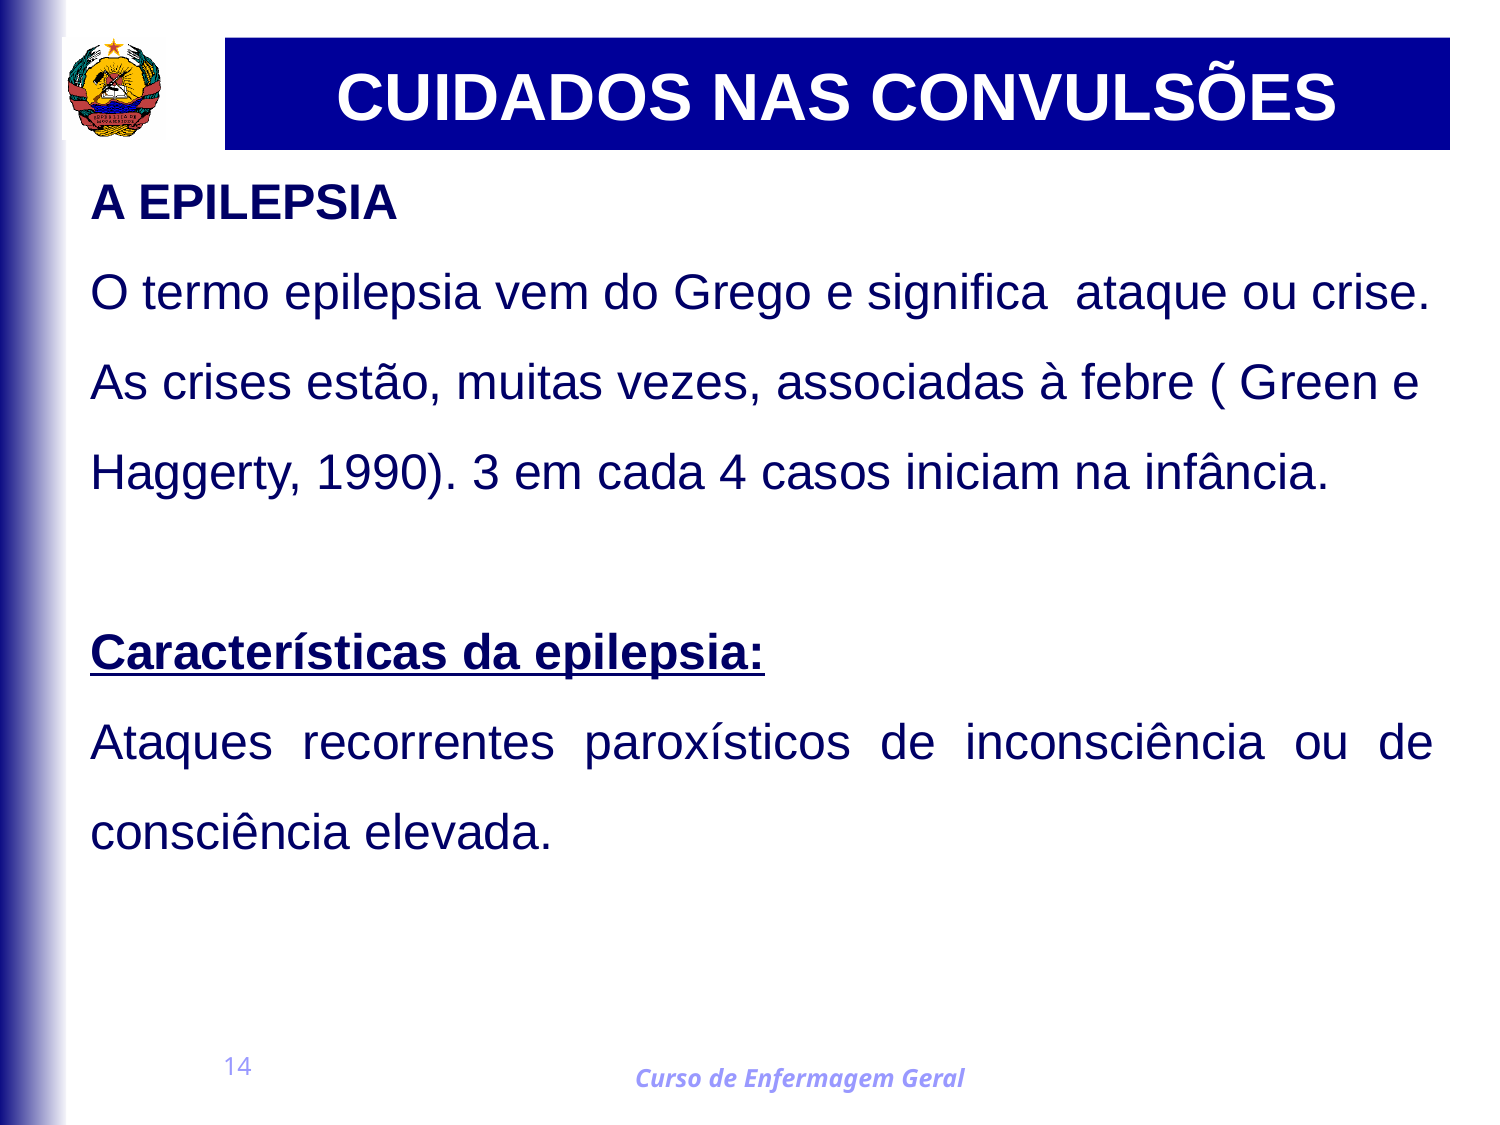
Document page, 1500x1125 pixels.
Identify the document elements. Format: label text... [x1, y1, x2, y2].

footer Curso de Enfermagem Geral [499, 1049, 1101, 1101]
title CUIDADOS NAS CONVULSÕES [224, 37, 1451, 151]
slide_number 14 [62, 1037, 413, 1098]
list A EPILEPSIA O termo epilepsia vem do Grego e significa ataque ou crise. As crises estão, muitas vezes, associadas à febre ( Green e Haggerty, 1990). 3 em cada 4 casos iniciam na infância. Características da epilepsia: Ataques recorrentes paroxísticos de inconsciência ou de consciência elevada. [74, 162, 1451, 988]
